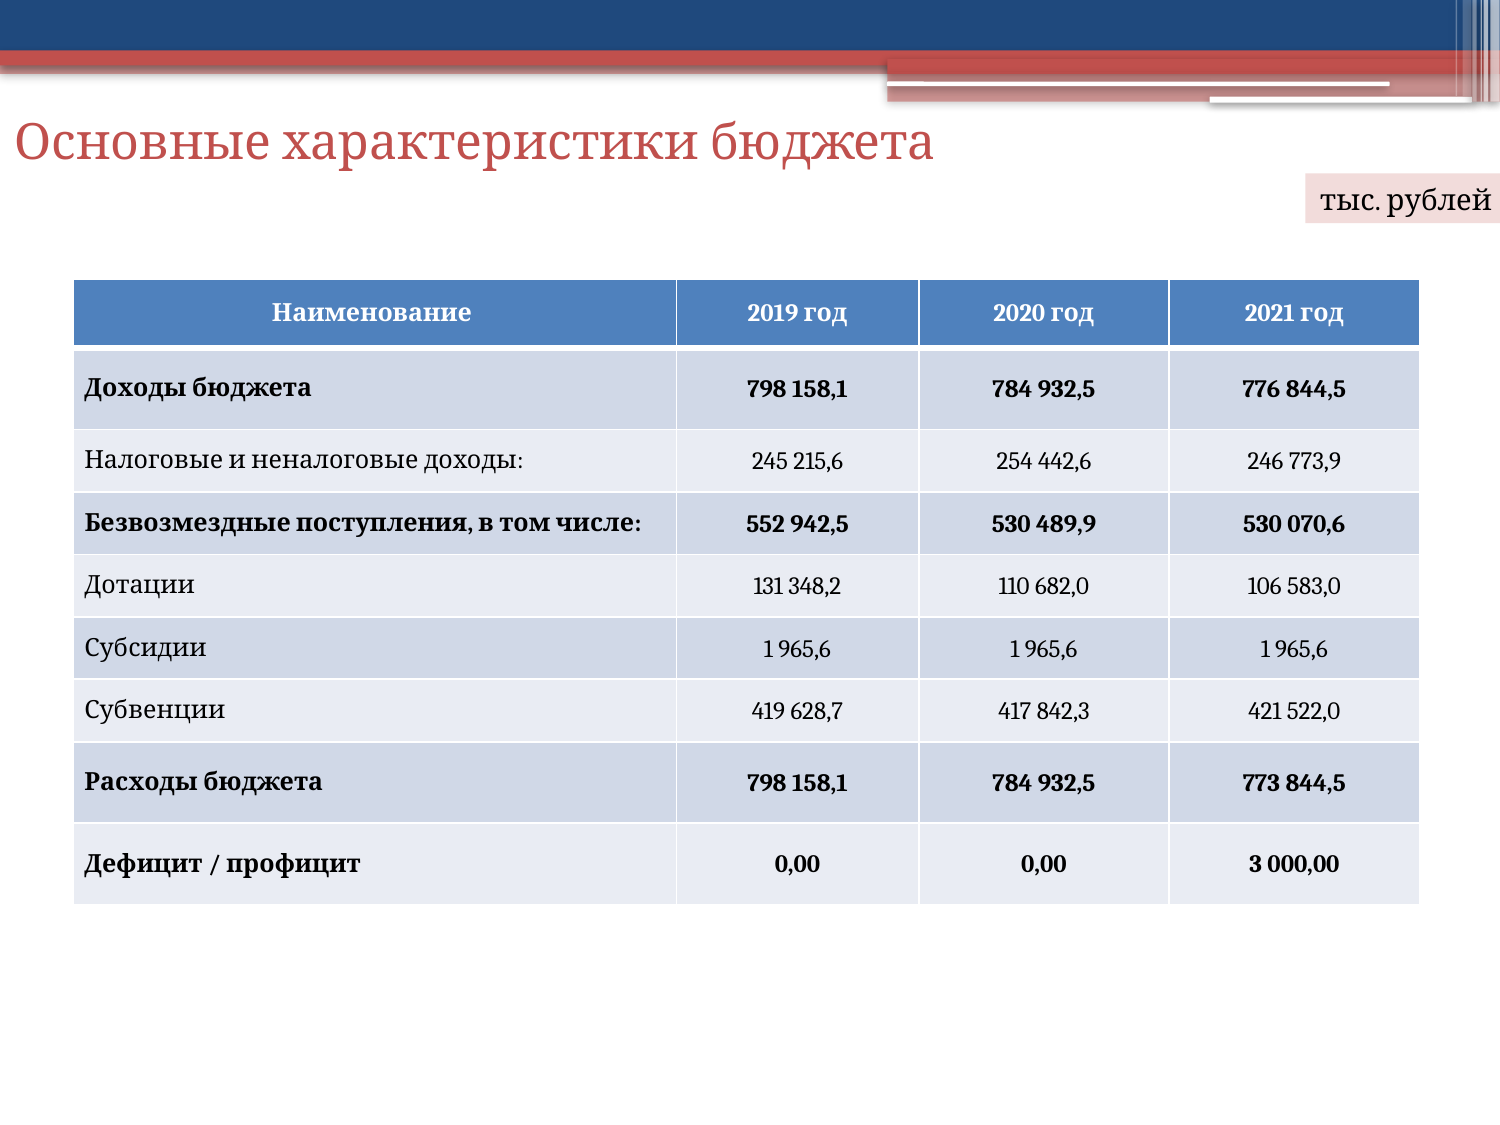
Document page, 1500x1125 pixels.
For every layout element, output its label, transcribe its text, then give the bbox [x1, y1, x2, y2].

table_cell Субвенции [74, 680, 676, 741]
table_cell Субсидии [74, 618, 676, 678]
table_cell Дефицит / профицит [74, 824, 676, 904]
table_cell 552 942,5 [677, 493, 918, 554]
table_header 2020 год [920, 280, 1168, 345]
table_cell 798 158,1 [677, 351, 918, 429]
table_cell 773 844,5 [1170, 743, 1419, 822]
table_header 2019 год [677, 280, 918, 345]
table_cell 246 773,9 [1170, 430, 1419, 491]
table_cell 1 965,6 [677, 618, 918, 678]
table_cell Расходы бюджета [74, 743, 676, 822]
table_cell 245 215,6 [677, 430, 918, 491]
title Основные характеристики бюджета [0, 101, 1350, 224]
table_cell 421 522,0 [1170, 680, 1419, 741]
table_cell 131 348,2 [677, 555, 918, 616]
table_header Наименование [74, 280, 676, 345]
table_cell 3 000,00 [1170, 824, 1419, 904]
table_cell 254 442,6 [920, 430, 1168, 491]
table_cell 106 583,0 [1170, 555, 1419, 616]
table_cell Налоговые и неналоговые доходы: [74, 430, 676, 491]
table_cell 530 489,9 [920, 493, 1168, 554]
table_cell 0,00 [677, 824, 918, 904]
table_cell Доходы бюджета [74, 351, 676, 429]
table_cell 419 628,7 [677, 680, 918, 741]
table_header 2021 год [1170, 280, 1419, 345]
table_cell 798 158,1 [677, 743, 918, 822]
table_cell 0,00 [920, 824, 1168, 904]
table_cell 776 844,5 [1170, 351, 1419, 429]
text_box тыс. рублей [1305, 173, 1500, 224]
table_cell Безвозмездные поступления, в том числе: [74, 493, 676, 554]
table_cell 784 932,5 [920, 351, 1168, 429]
table_cell 1 965,6 [920, 618, 1168, 678]
table_cell 417 842,3 [920, 680, 1168, 741]
table_cell Дотации [74, 555, 676, 616]
table_cell 1 965,6 [1170, 618, 1419, 678]
table_cell 110 682,0 [920, 555, 1168, 616]
table_cell 530 070,6 [1170, 493, 1419, 554]
table_cell 784 932,5 [920, 743, 1168, 822]
